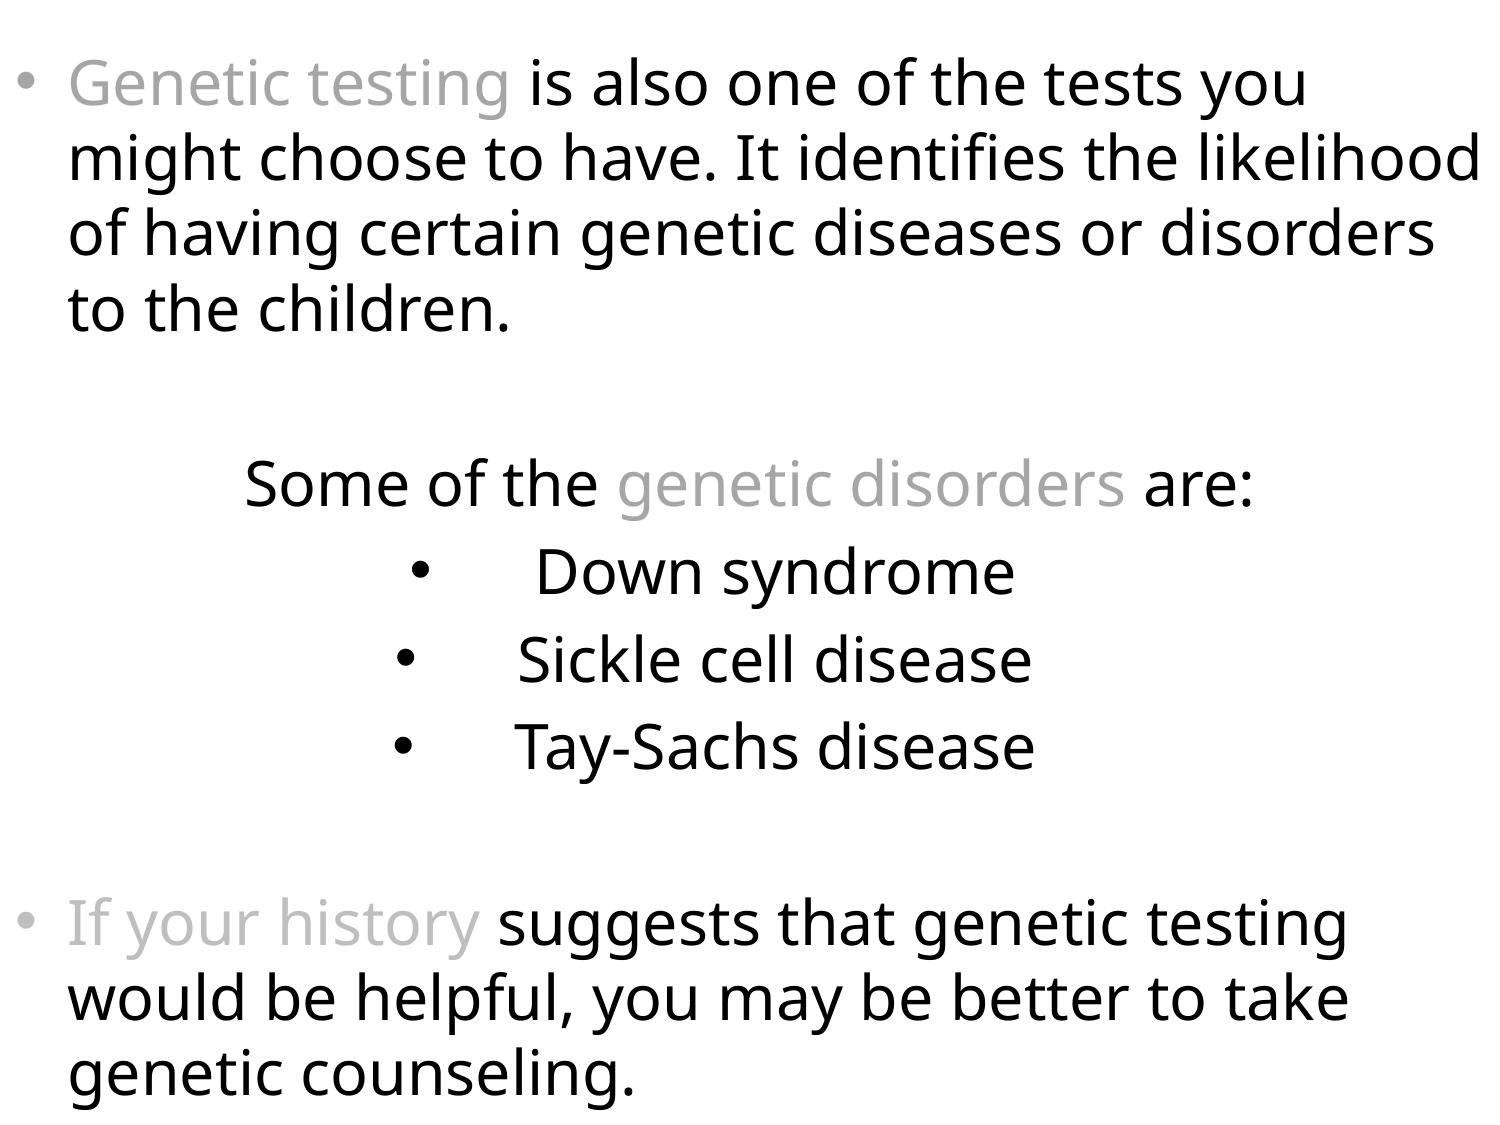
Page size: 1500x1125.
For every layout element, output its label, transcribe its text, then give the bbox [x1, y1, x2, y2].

list Genetic testing is also one of the tests you might choose to have. It identifies the likelihood of having certain genetic diseases or disorders to the children. Some of the genetic disorders are: Down syndrome Sickle cell disease Tay-Sachs disease If your history suggests that genetic testing would be helpful, you may be better to take genetic counseling. [0, 35, 1500, 1125]
